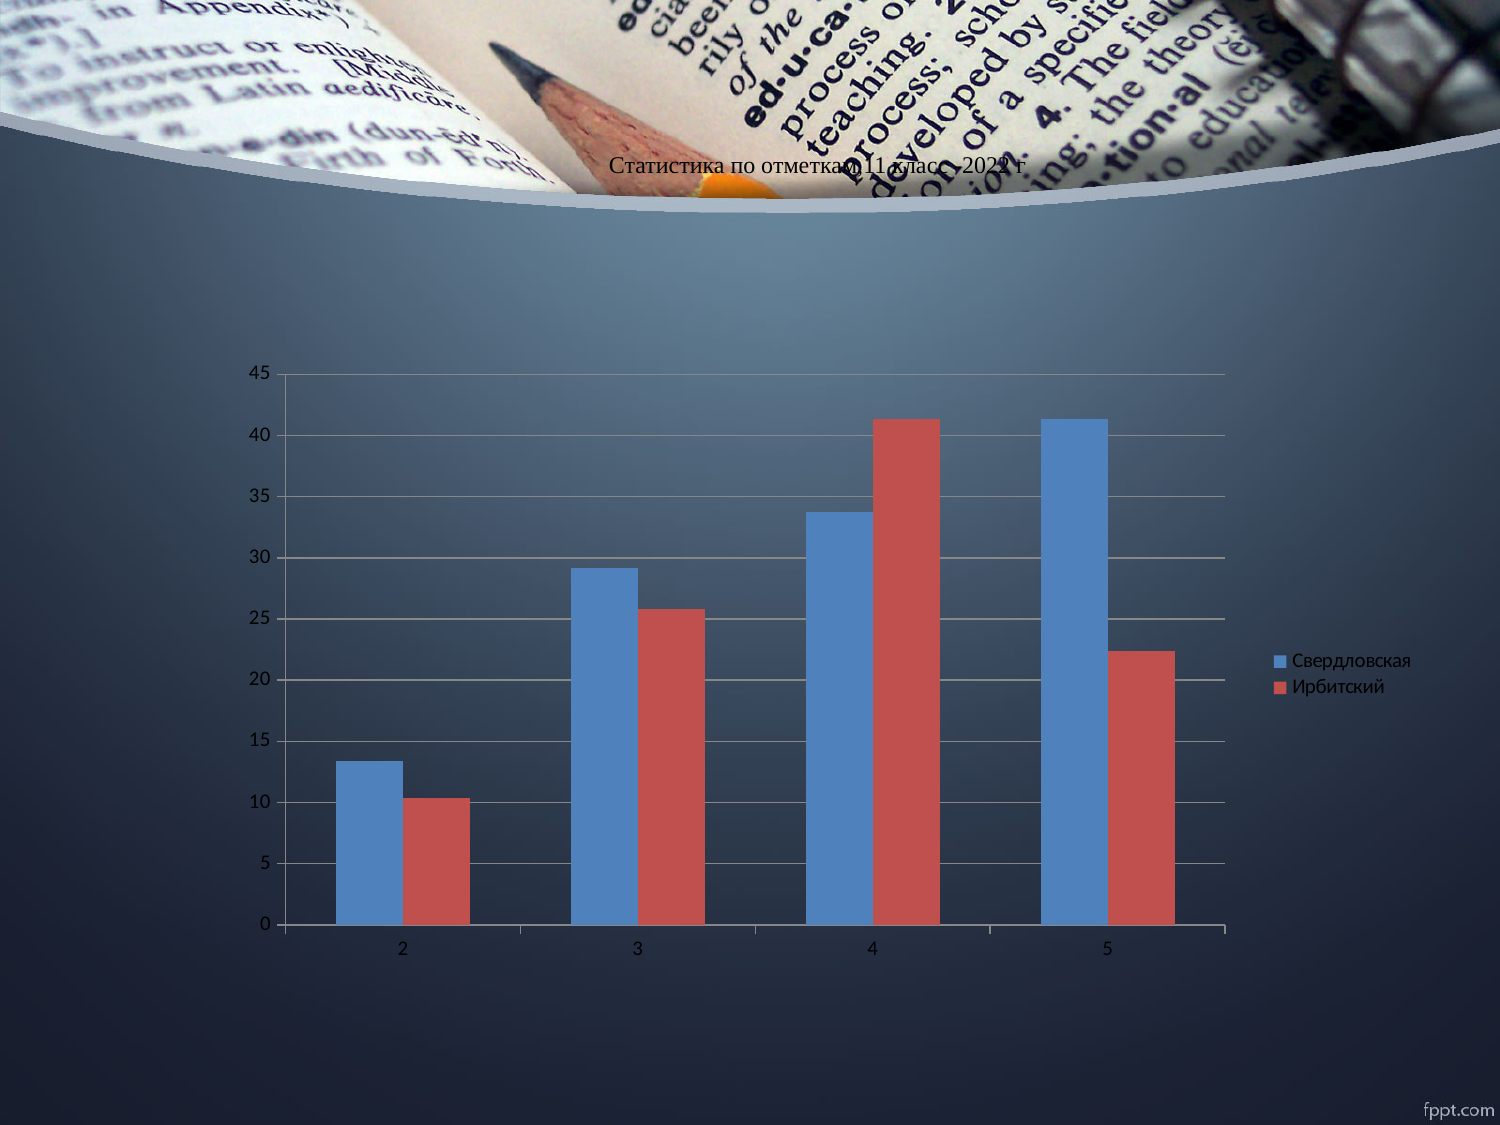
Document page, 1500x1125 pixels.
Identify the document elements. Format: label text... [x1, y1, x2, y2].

chart [241, 361, 1436, 988]
title Статистика по отметкам,11 класс -2022 г [221, 0, 1415, 188]
picture [0, 0, 1500, 1125]
